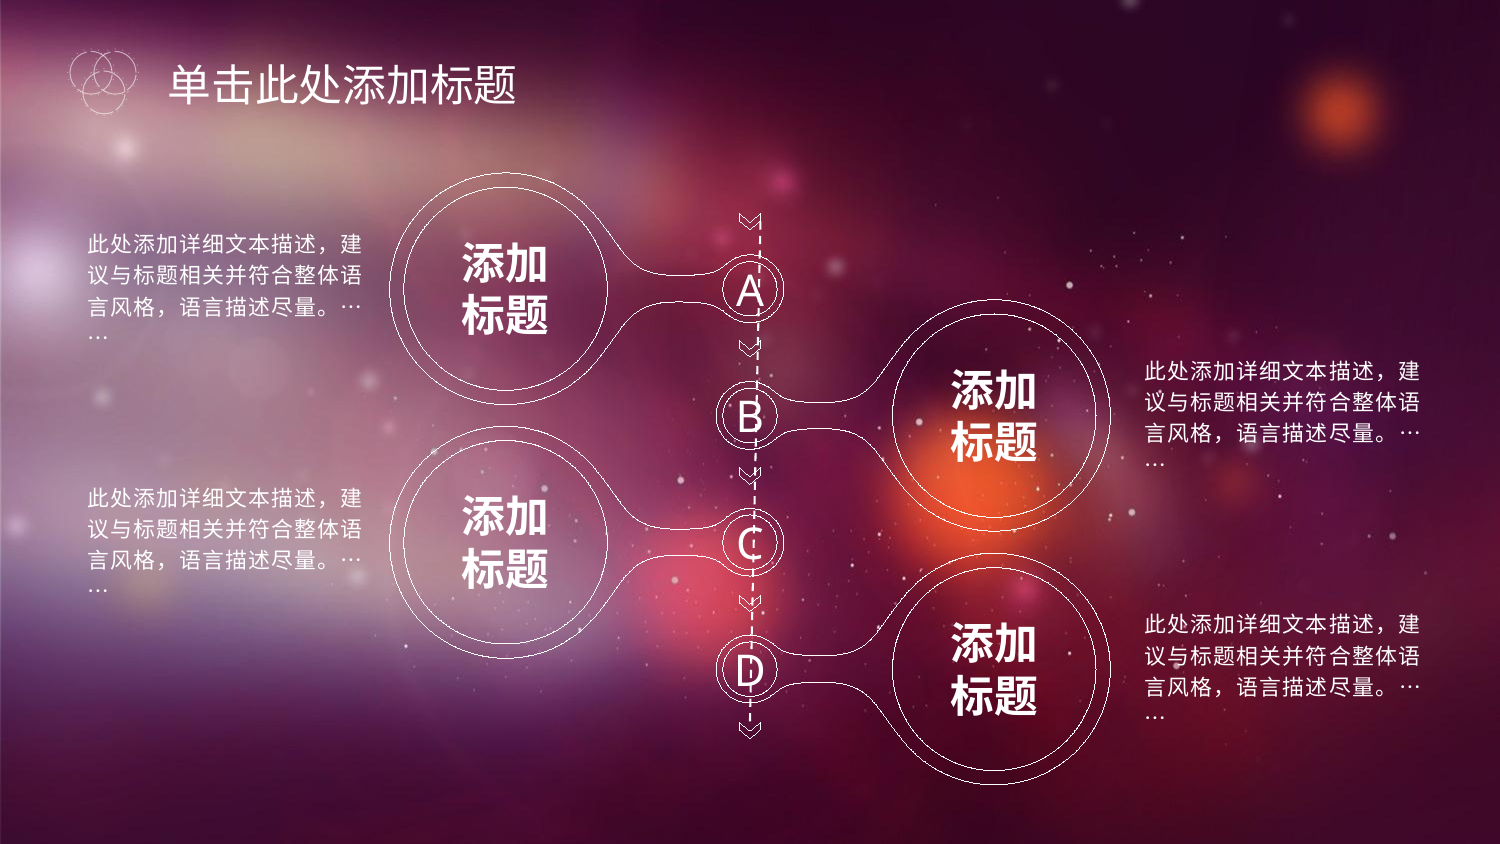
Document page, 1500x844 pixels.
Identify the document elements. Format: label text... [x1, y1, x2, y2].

text_box 此处添加详细文本描述，建议与标题相关并符合整体语言风格，语言描述尽量。…… [1144, 352, 1421, 478]
text_box [761, 256, 784, 321]
picture [0, 0, 1500, 844]
text_box C [761, 517, 778, 568]
text_box 此处添加详细文本描述，建议与标题相关并符合整体语言风格，语言描述尽量。…… [1144, 605, 1421, 731]
text_box [716, 383, 739, 448]
text_box A [761, 263, 778, 314]
text_box D [761, 644, 778, 695]
text_box [389, 426, 739, 659]
text_box [716, 636, 739, 702]
text_box 单击此处添加标题 [152, 50, 533, 118]
text_box [761, 553, 1111, 785]
text_box [389, 172, 739, 405]
text_box 添加标题 [449, 235, 562, 341]
text_box B [761, 390, 778, 441]
text_box [892, 567, 1097, 771]
text_box B [722, 390, 739, 441]
text_box C [722, 517, 739, 568]
text_box [403, 440, 608, 644]
text_box A [722, 263, 739, 314]
text_box 添加标题 [935, 362, 1054, 468]
text_box 此处添加详细文本描述，建议与标题相关并符合整体语言风格，语言描述尽量。…… [87, 225, 363, 351]
text_box [761, 510, 784, 575]
text_box D [722, 644, 739, 695]
text_box [403, 187, 608, 391]
text_box 添加标题 [939, 616, 1049, 722]
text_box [67, 48, 140, 116]
text_box 此处添加详细文本描述，建议与标题相关并符合整体语言风格，语言描述尽量。…… [87, 479, 363, 605]
text_box [892, 313, 1097, 518]
text_box 添加标题 [446, 489, 566, 595]
text_box [761, 299, 1111, 532]
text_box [739, 213, 761, 739]
